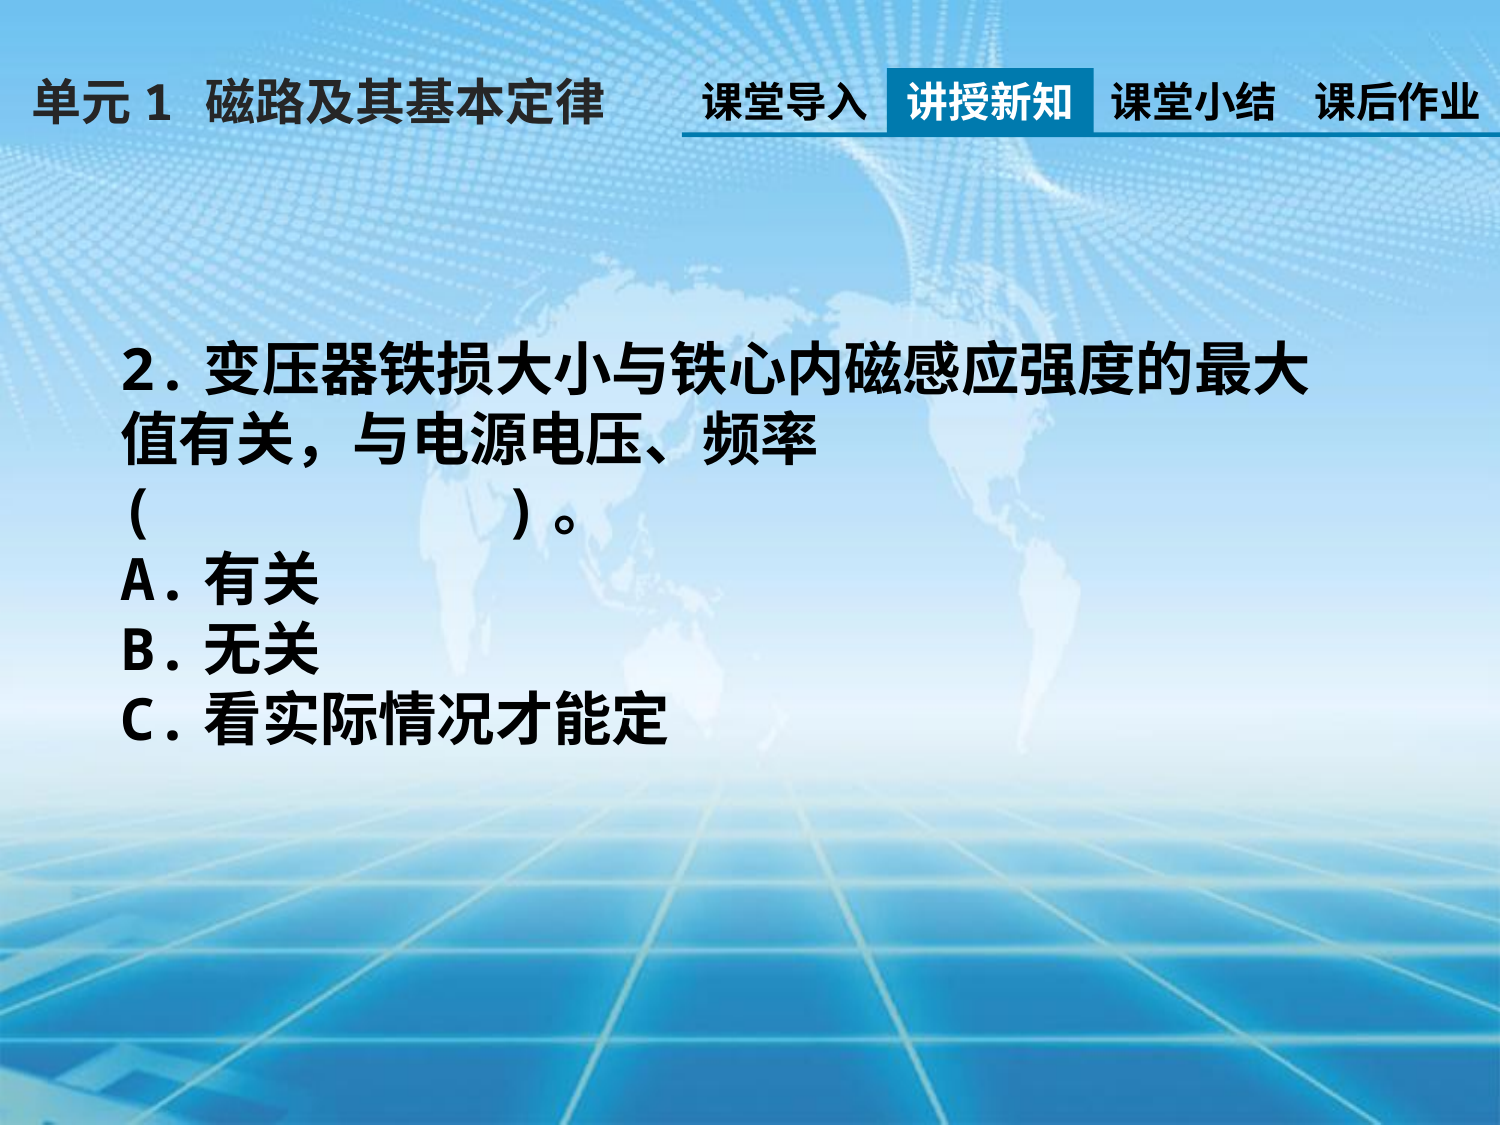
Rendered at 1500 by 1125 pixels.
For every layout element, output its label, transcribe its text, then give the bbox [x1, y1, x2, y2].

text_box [16, 62, 1500, 139]
text_box 2.变压器铁损大小与铁心内磁感应强度的最大值有关，与电源电压、频率( )。 A.有关 B.无关 C.看实际情况才能定 [105, 325, 1337, 760]
picture [0, 0, 1500, 1125]
